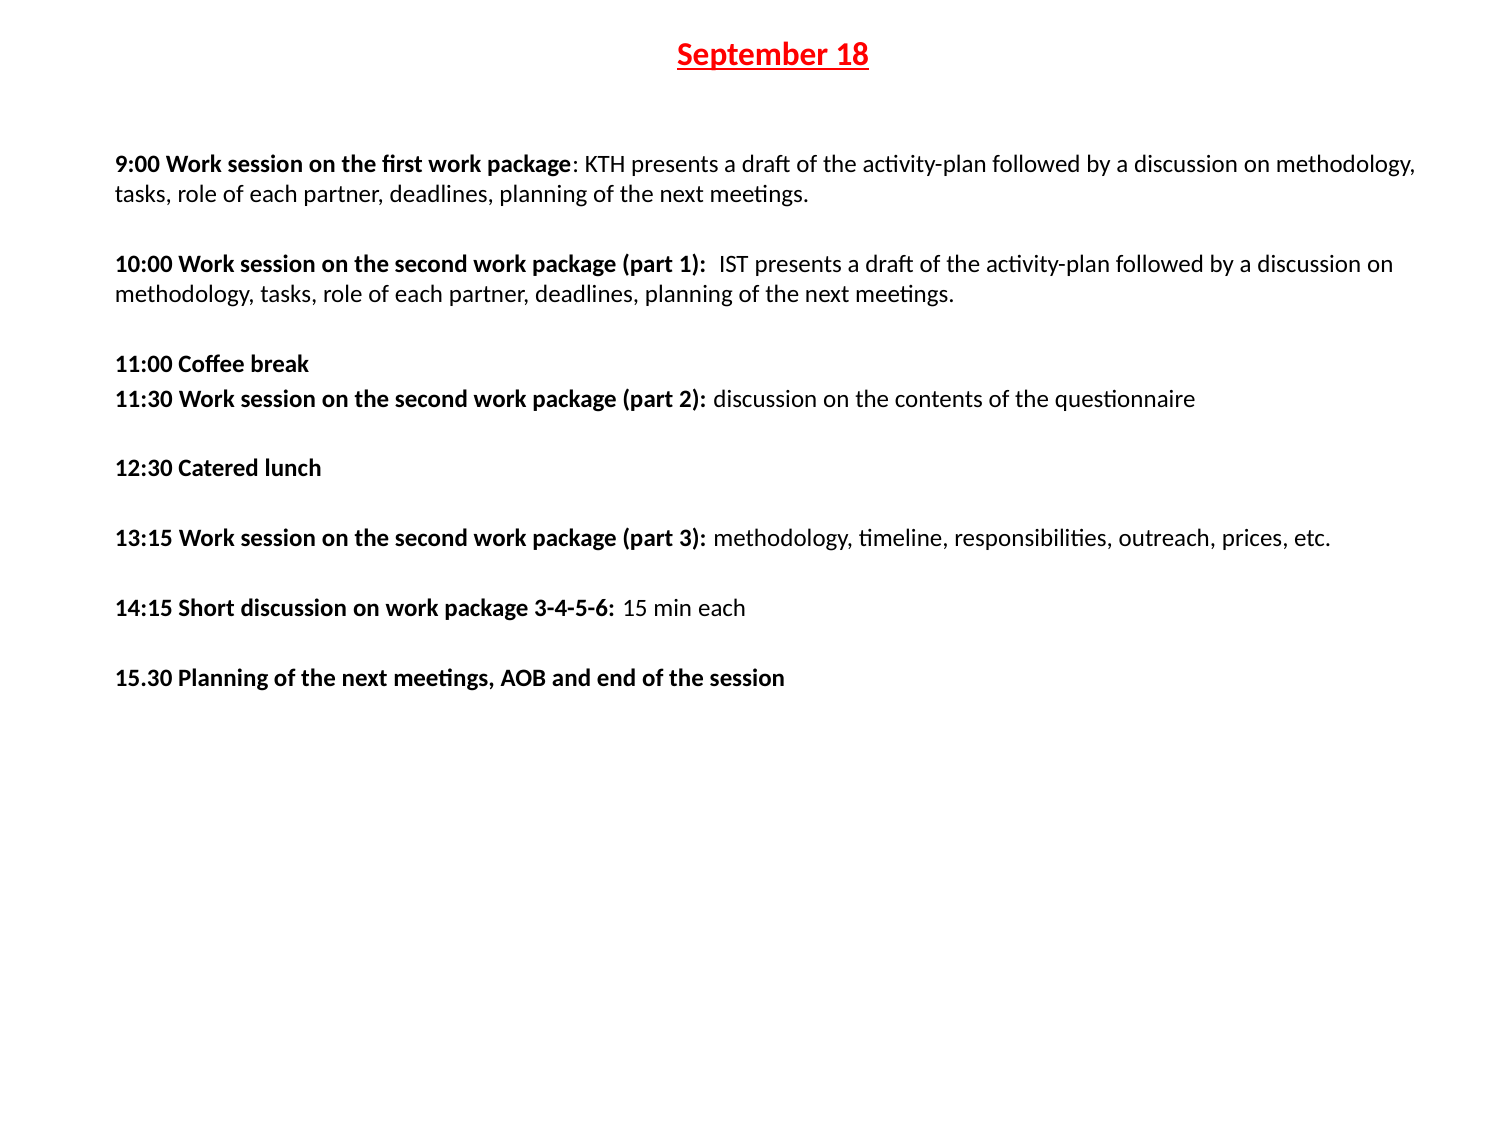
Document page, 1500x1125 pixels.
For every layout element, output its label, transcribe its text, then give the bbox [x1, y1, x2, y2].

list September 18 9:00 Work session on the first work package: KTH presents a draft of the activity-plan followed by a discussion on methodology, tasks, role of each partner, deadlines, planning of the next meetings. 10:00 Work session on the second work package (part 1): IST presents a draft of the activity-plan followed by a discussion on methodology, tasks, role of each partner, deadlines, planning of the next meetings. 11:00 Coffee break 11:30 Work session on the second work package (part 2): discussion on the contents of the questionnaire 12:30 Catered lunch 13:15 Work session on the second work package (part 3): methodology, timeline, responsibilities, outreach, prices, etc. 14:15 Short discussion on work package 3-4-5-6: 15 min each 15.30 Planning of the next meetings, AOB and end of the session [99, 24, 1447, 810]
